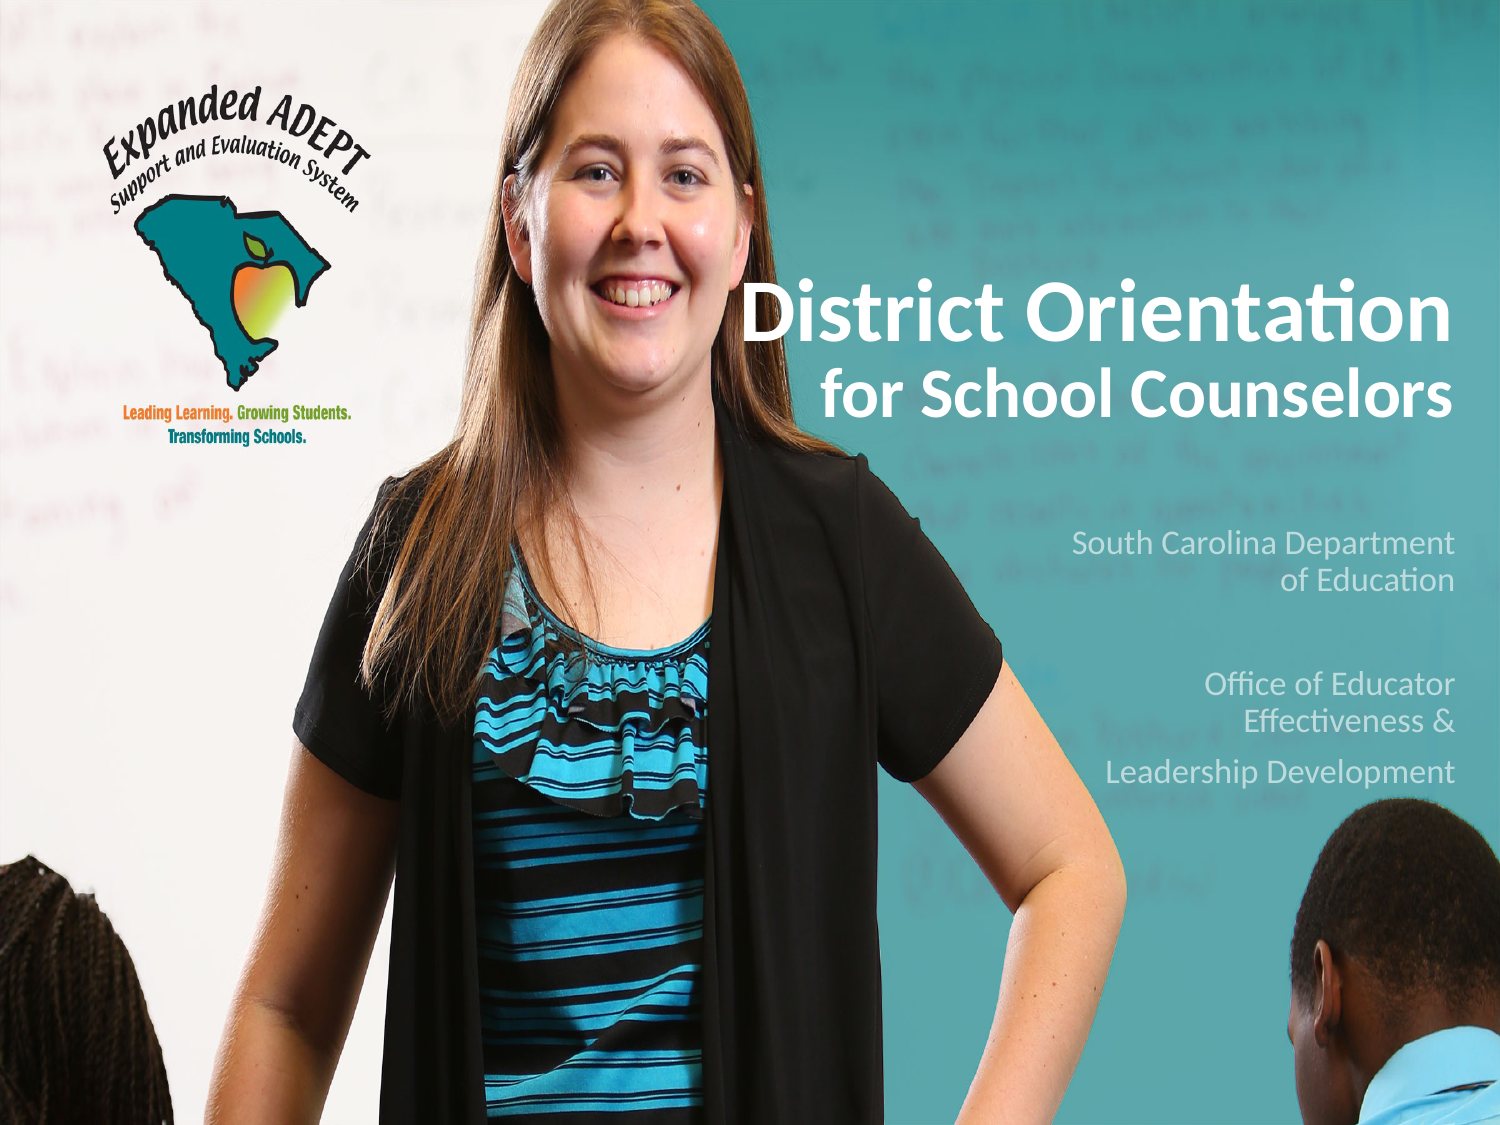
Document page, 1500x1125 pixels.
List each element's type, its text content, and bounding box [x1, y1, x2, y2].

picture [0, 0, 1500, 1125]
subtitle South Carolina Department of Education Office of Educator Effectiveness & Leadership Development [1070, 525, 1456, 797]
title District Orientation for School Counselors [712, 132, 1455, 432]
